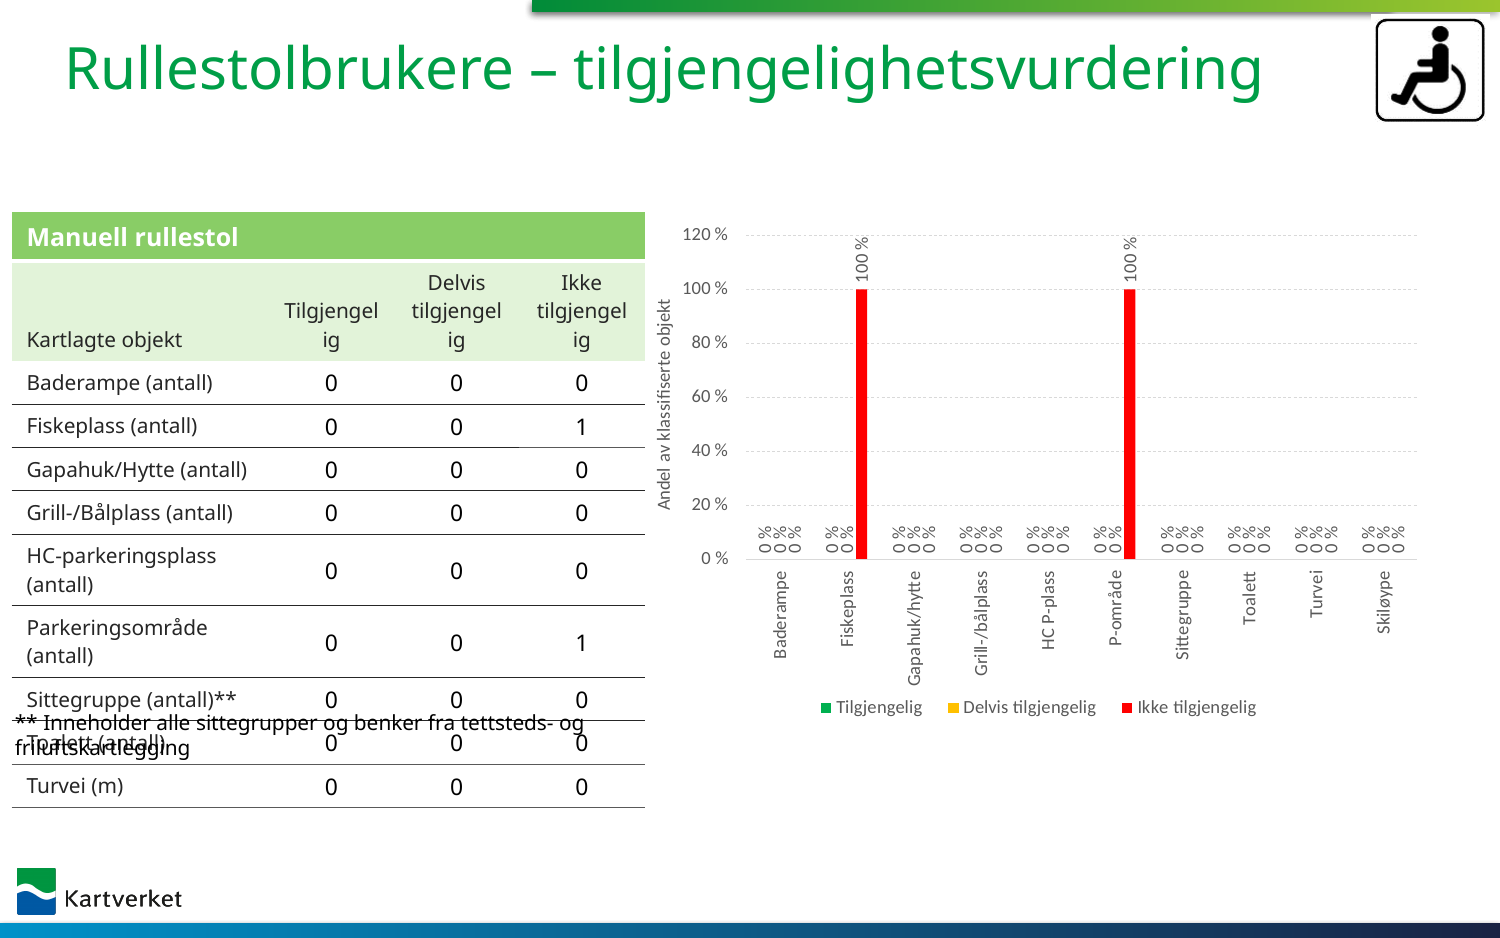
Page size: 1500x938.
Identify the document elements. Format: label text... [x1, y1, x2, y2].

table_cell Turvei (m) [12, 768, 269, 807]
table_cell Ikke tilgjengelig [519, 263, 638, 361]
table_cell Fiskeplass (antall) [12, 405, 269, 447]
table_cell Parkeringsområde (antall) [12, 606, 269, 677]
table_cell 1 [519, 606, 638, 677]
table_cell 0 [394, 535, 519, 605]
table_cell 0 [394, 361, 519, 404]
table_cell 0 [269, 535, 394, 605]
table_cell 0 [269, 768, 394, 807]
table_cell 0 [519, 535, 638, 605]
table_cell 0 [269, 491, 394, 534]
table_cell 0 [394, 448, 519, 490]
table_cell 0 [519, 678, 638, 702]
table_cell Grill-/Bålplass (antall) [12, 491, 269, 534]
table_cell 0 [269, 405, 394, 447]
table_cell 1 [519, 405, 638, 447]
table_cell 0 [519, 448, 638, 490]
picture [1371, 13, 1491, 127]
table_cell 0 [394, 491, 519, 534]
text_box ** Inneholder alle sittegrupper og benker fra tettsteds- og friluftskartlegging [0, 702, 745, 768]
table_cell Delvis tilgjengelig [394, 263, 519, 361]
picture [643, 218, 1427, 728]
table_cell Gapahuk/Hytte (antall) [12, 448, 269, 490]
table_cell 0 [394, 678, 519, 702]
table_cell 0 [269, 448, 394, 490]
table_cell 0 [519, 491, 638, 534]
table_cell HC-parkeringsplass (antall) [12, 535, 269, 605]
text_box Rullestolbrukere – tilgjengelighetsvurdering [49, 12, 1372, 109]
table_cell 0 [394, 405, 519, 447]
table_cell Baderampe (antall) [12, 361, 269, 404]
table_cell Tilgjengelig [269, 263, 394, 361]
table_cell 0 [394, 768, 519, 807]
table_cell 0 [269, 678, 394, 702]
table_cell 0 [269, 361, 394, 404]
table_cell Kartlagte objekt [12, 263, 269, 361]
table_cell 0 [394, 606, 519, 677]
table_cell 0 [269, 606, 394, 677]
table_cell Sittegruppe (antall)** [12, 678, 269, 702]
table_header Manuell rullestol [12, 212, 645, 259]
table_cell 0 [519, 361, 638, 404]
table_cell 0 [519, 768, 645, 807]
